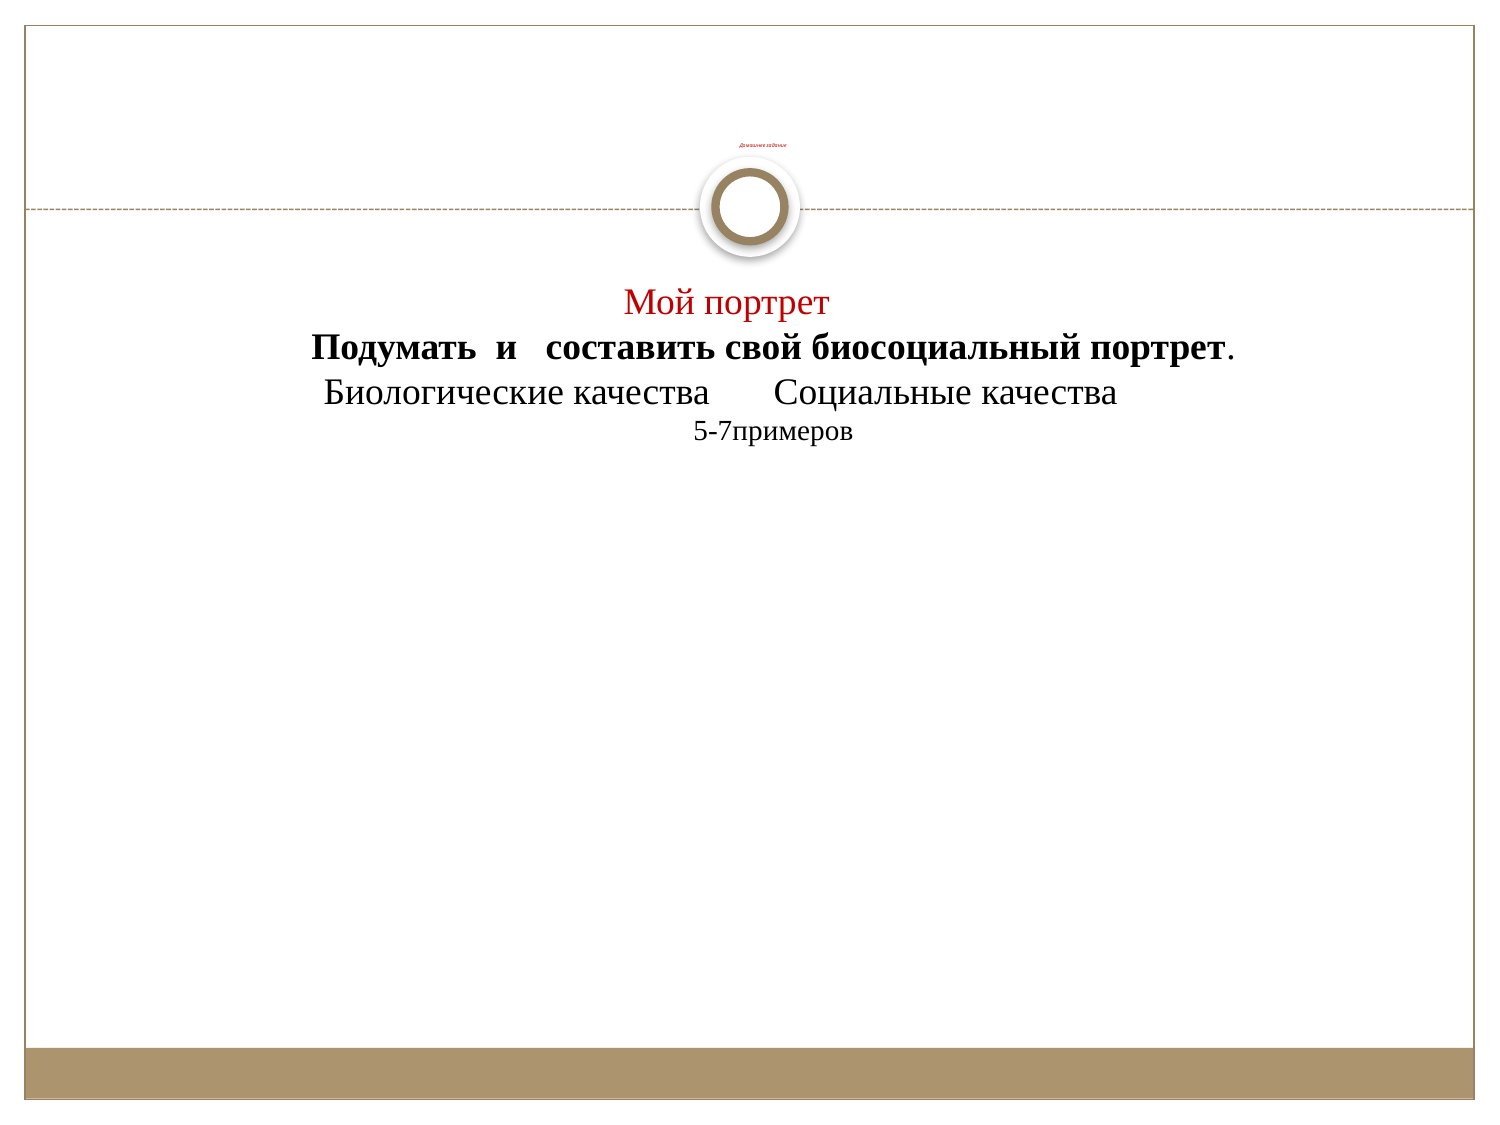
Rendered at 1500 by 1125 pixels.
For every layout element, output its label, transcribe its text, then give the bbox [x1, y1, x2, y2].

text_box Мой портрет Подумать и составить свой биосоциальный портрет. Биологические качества Социальные качества 5-7примеров [135, 269, 1412, 455]
title Домашнее задание [76, 101, 1450, 162]
